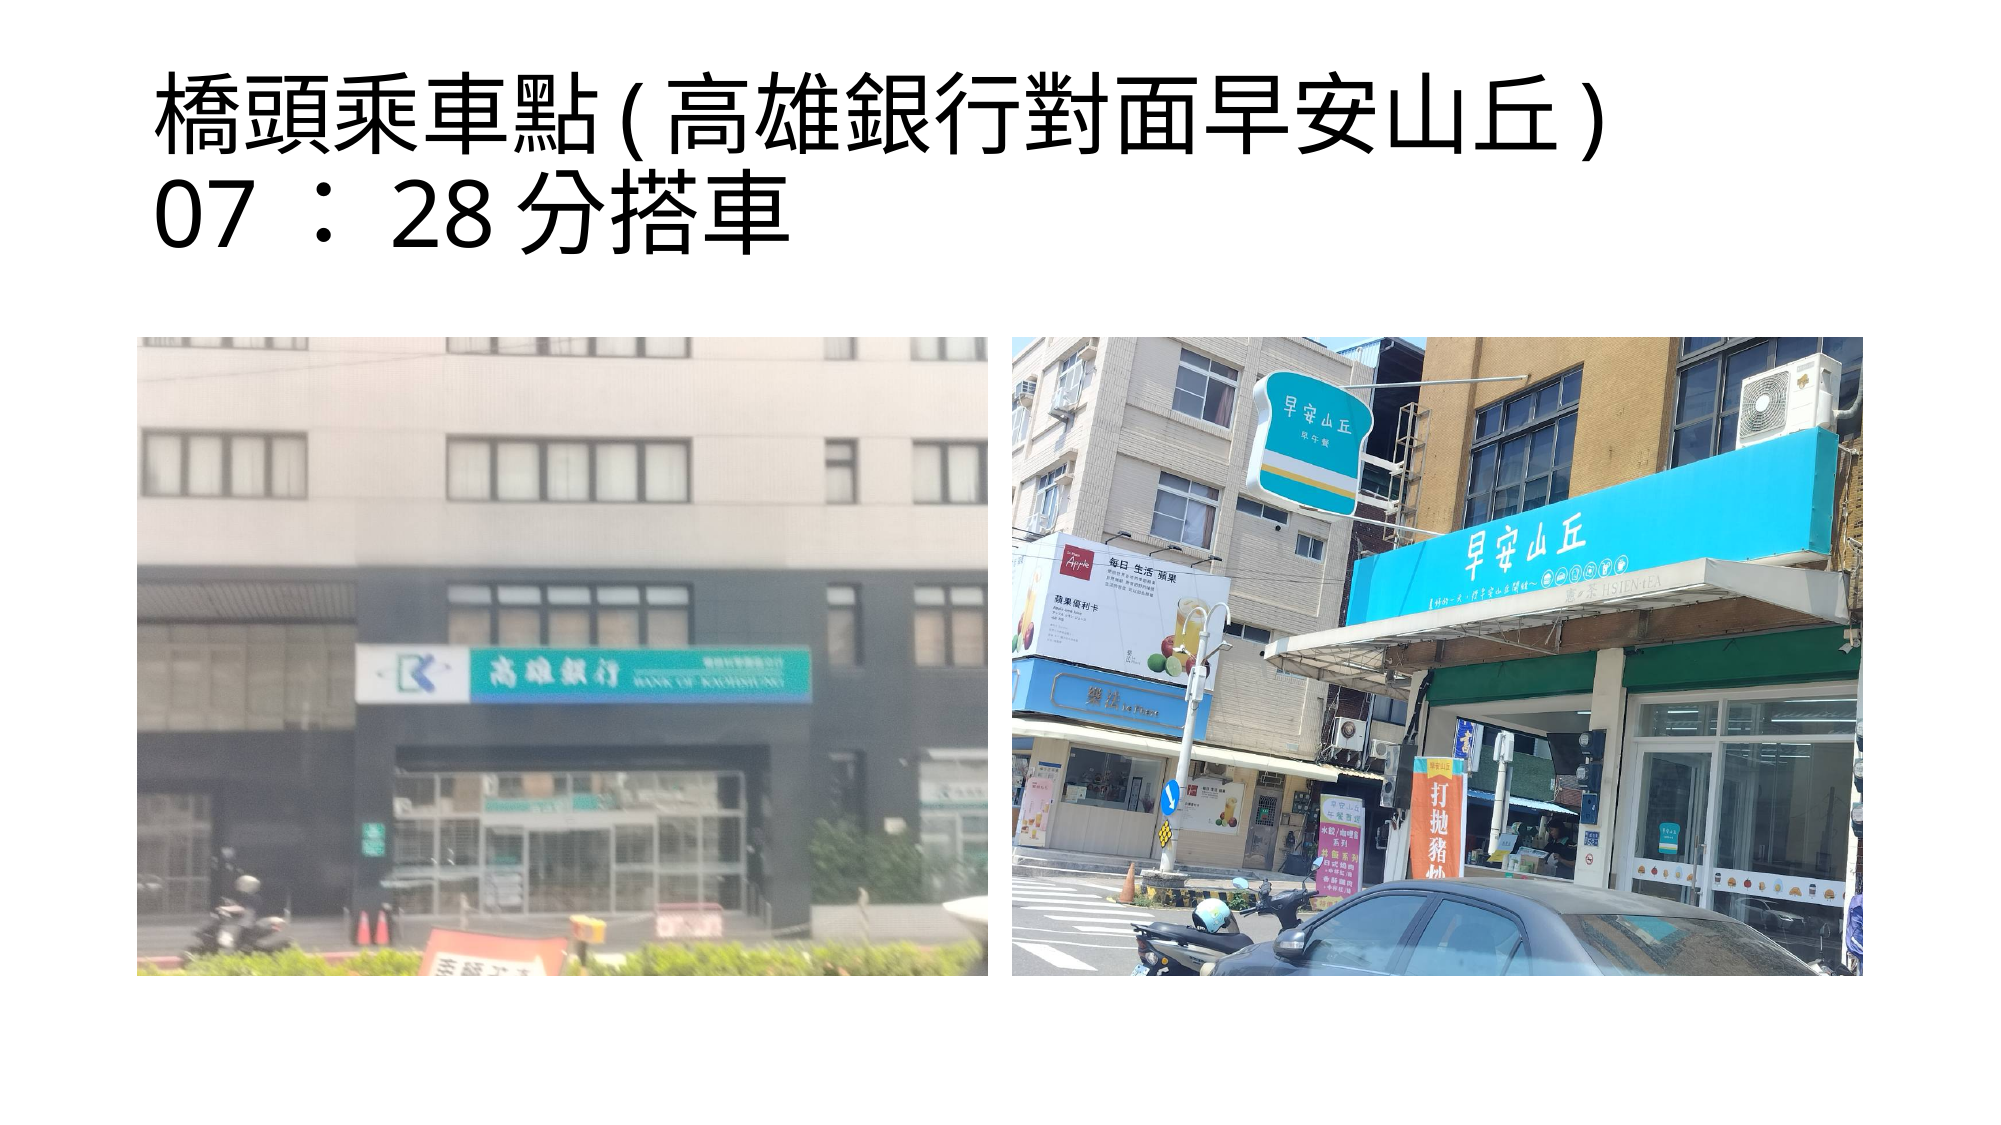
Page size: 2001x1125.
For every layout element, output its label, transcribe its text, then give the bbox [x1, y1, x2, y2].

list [1012, 337, 1863, 976]
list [137, 337, 988, 976]
title 橋頭乘車點(高雄銀行對面早安山丘) 07：28分搭車 [137, 59, 1863, 278]
